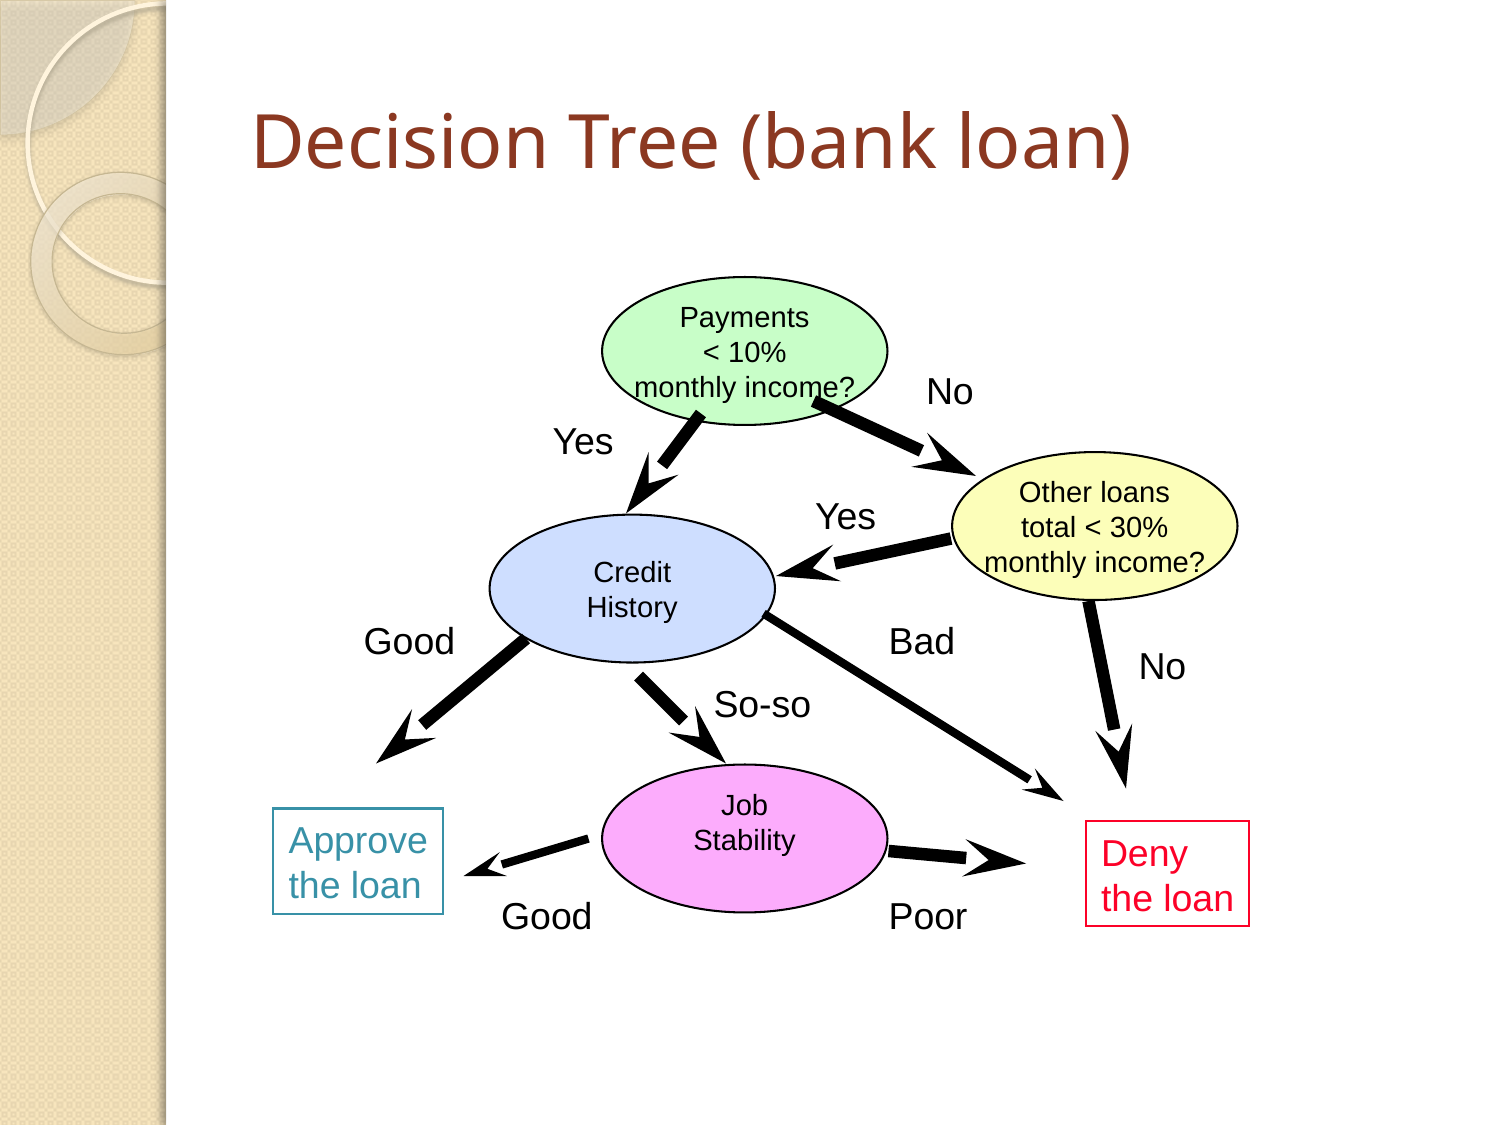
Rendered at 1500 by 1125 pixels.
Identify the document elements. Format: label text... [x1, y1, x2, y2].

text_box Bad [873, 609, 971, 670]
text_box [954, 461, 977, 476]
text_box Yes [800, 484, 892, 545]
text_box [1004, 855, 1027, 868]
text_box Credit History [489, 514, 775, 663]
text_box Yes [537, 409, 629, 470]
text_box [707, 744, 727, 764]
text_box [1042, 784, 1064, 802]
text_box Approve the loan [273, 808, 444, 914]
text_box [1115, 767, 1129, 789]
text_box No [1123, 634, 1202, 695]
text_box Other loans total < 30% monthly income? [952, 452, 1238, 601]
text_box [463, 864, 486, 877]
text_box Good [348, 609, 471, 670]
text_box So-so [698, 672, 827, 733]
text_box No [910, 359, 989, 420]
text_box Payments < 10% monthly income? [602, 277, 888, 425]
text_box Poor [873, 884, 983, 945]
text_box Job Stability [602, 764, 888, 913]
text_box Deny the loan [1085, 821, 1250, 927]
text_box [625, 493, 644, 514]
text_box [376, 745, 396, 764]
text_box [775, 565, 798, 578]
text_box Good [485, 884, 608, 945]
title Decision Tree (bank loan) [235, 45, 1466, 233]
